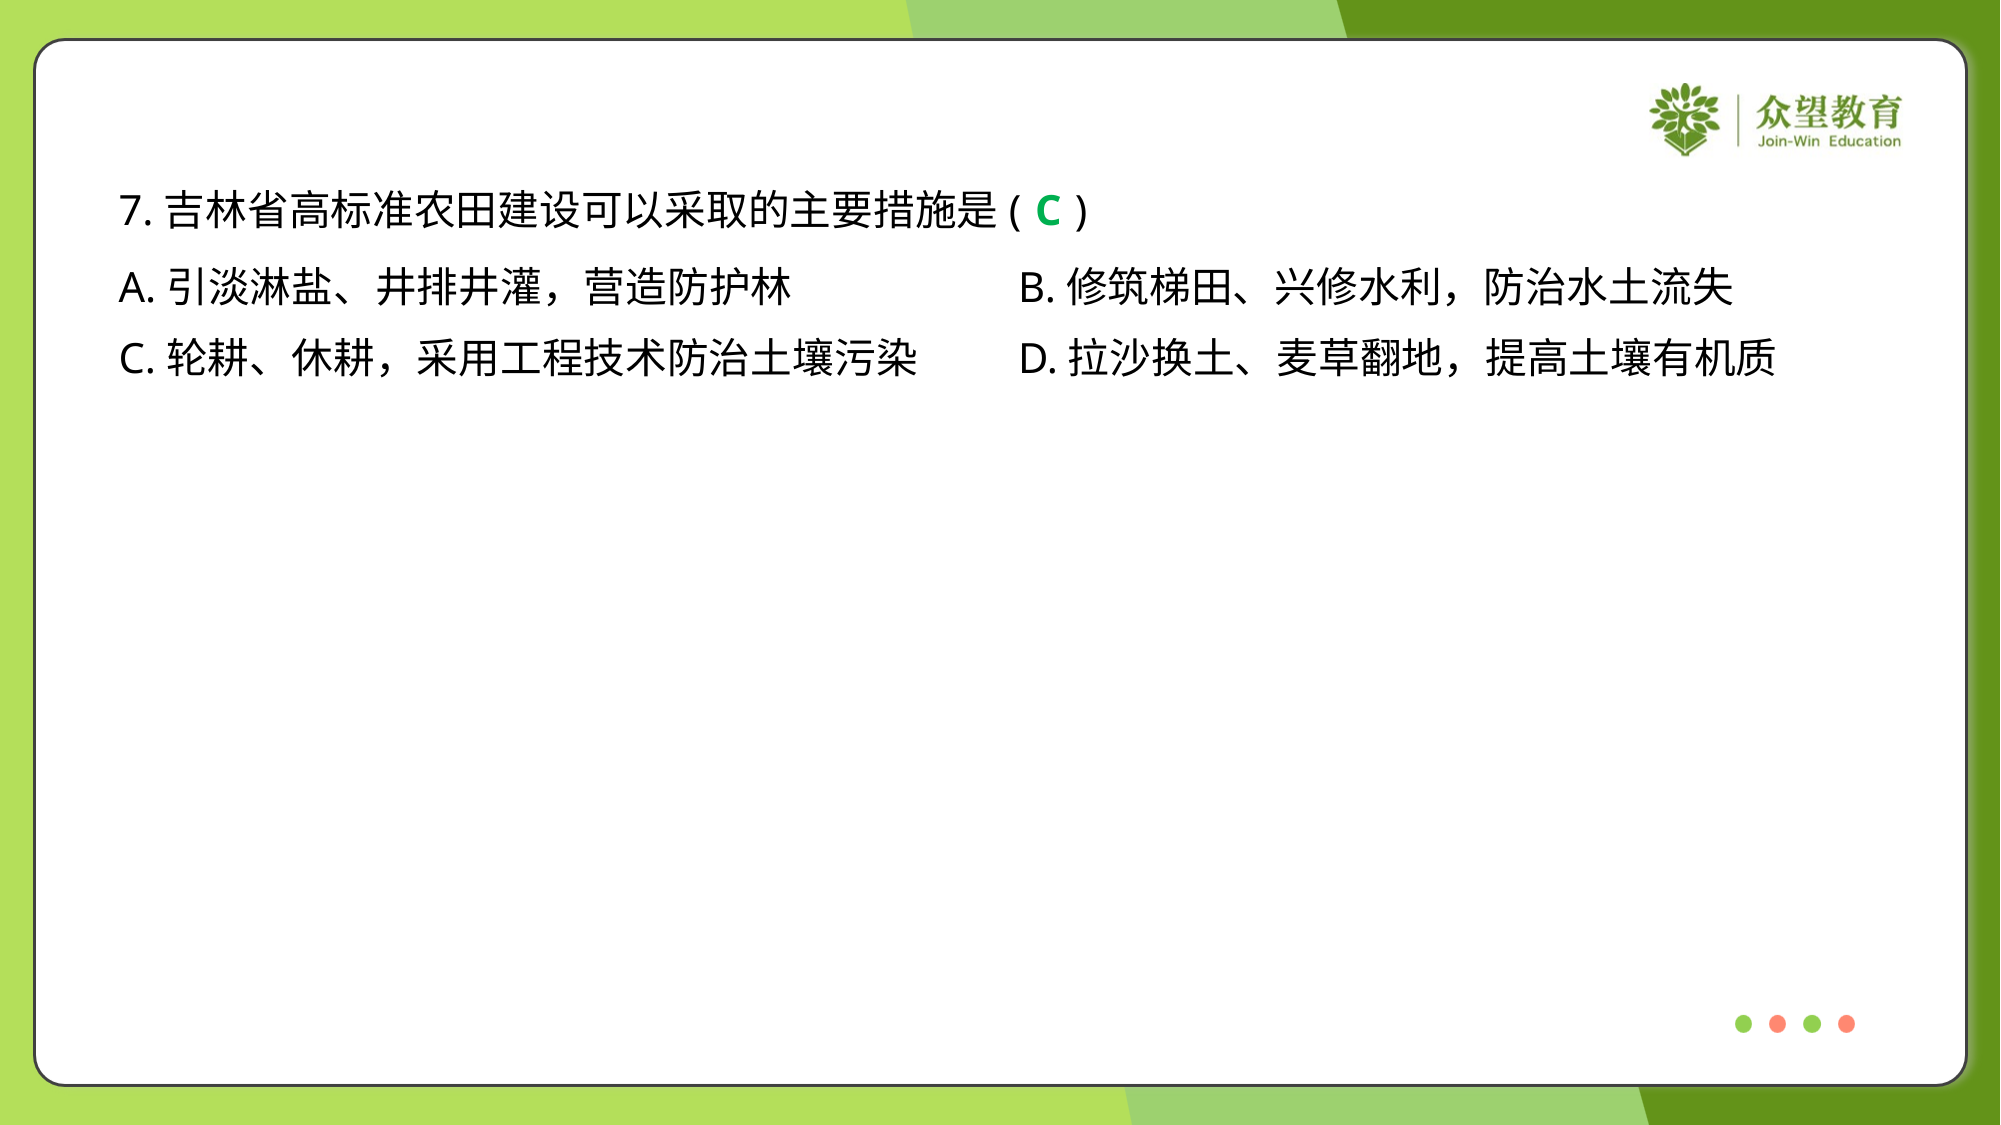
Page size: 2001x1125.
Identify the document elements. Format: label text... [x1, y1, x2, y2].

text_box 7.吉林省高标准农田建设可以采取的主要措施是( ) [1078, 158, 1883, 226]
text_box A.引淡淋盐、井排井灌，营造防护林 B.修筑梯田、兴修水利，防治水土流失 C.轮耕、休耕，采用工程技术防治土壤污染 D.拉沙换土、麦草翻地，提高土壤有机质 [118, 235, 1883, 374]
text_box 7.吉林省高标准农田建设可以采取的主要措施是( ) [118, 158, 1019, 226]
text_box C [1019, 158, 1078, 226]
picture [0, 0, 2000, 1125]
